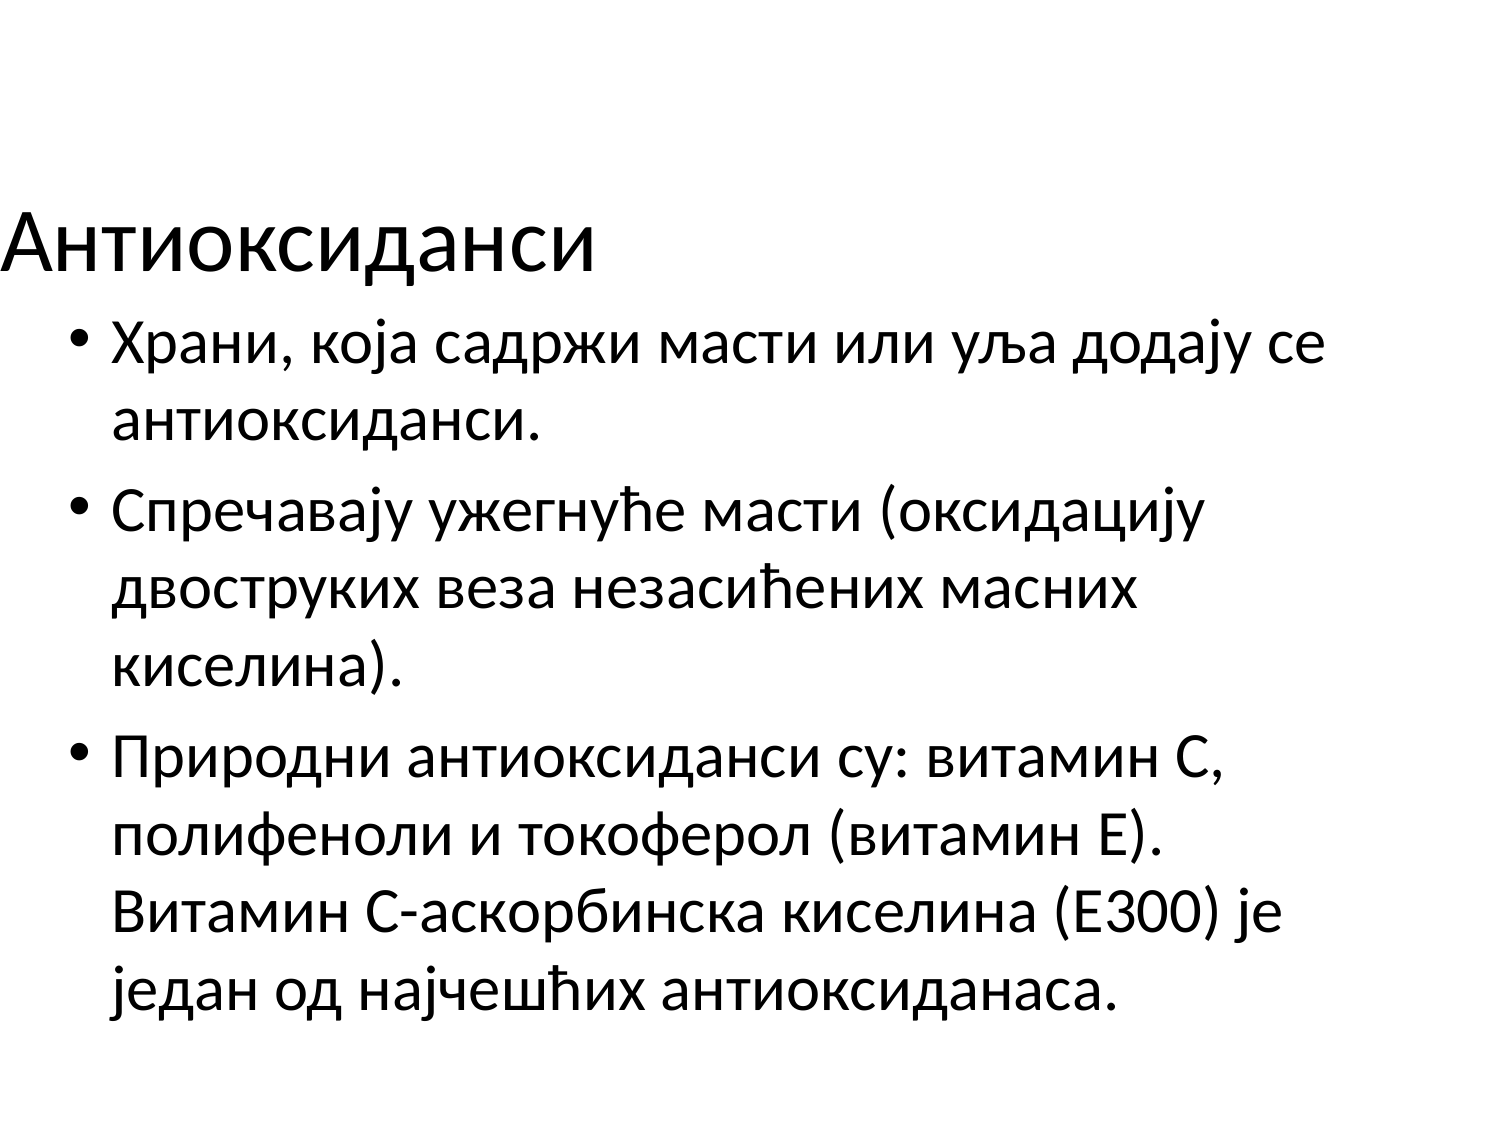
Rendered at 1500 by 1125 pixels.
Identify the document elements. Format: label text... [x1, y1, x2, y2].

list Храни, која садржи масти или уља додају се антиоксиданси. Спречавају ужегнуће масти (оксидацију двоструких веза незасићених масних киселина). Природни антиоксиданси су: витамин C, полифеноли и токоферол (витамин Е). Витамин C-аскорбинска киселина (Е300) је један од најчешћих антиоксиданаса. [53, 290, 1427, 1034]
title Антиоксиданси [0, 101, 1350, 290]
